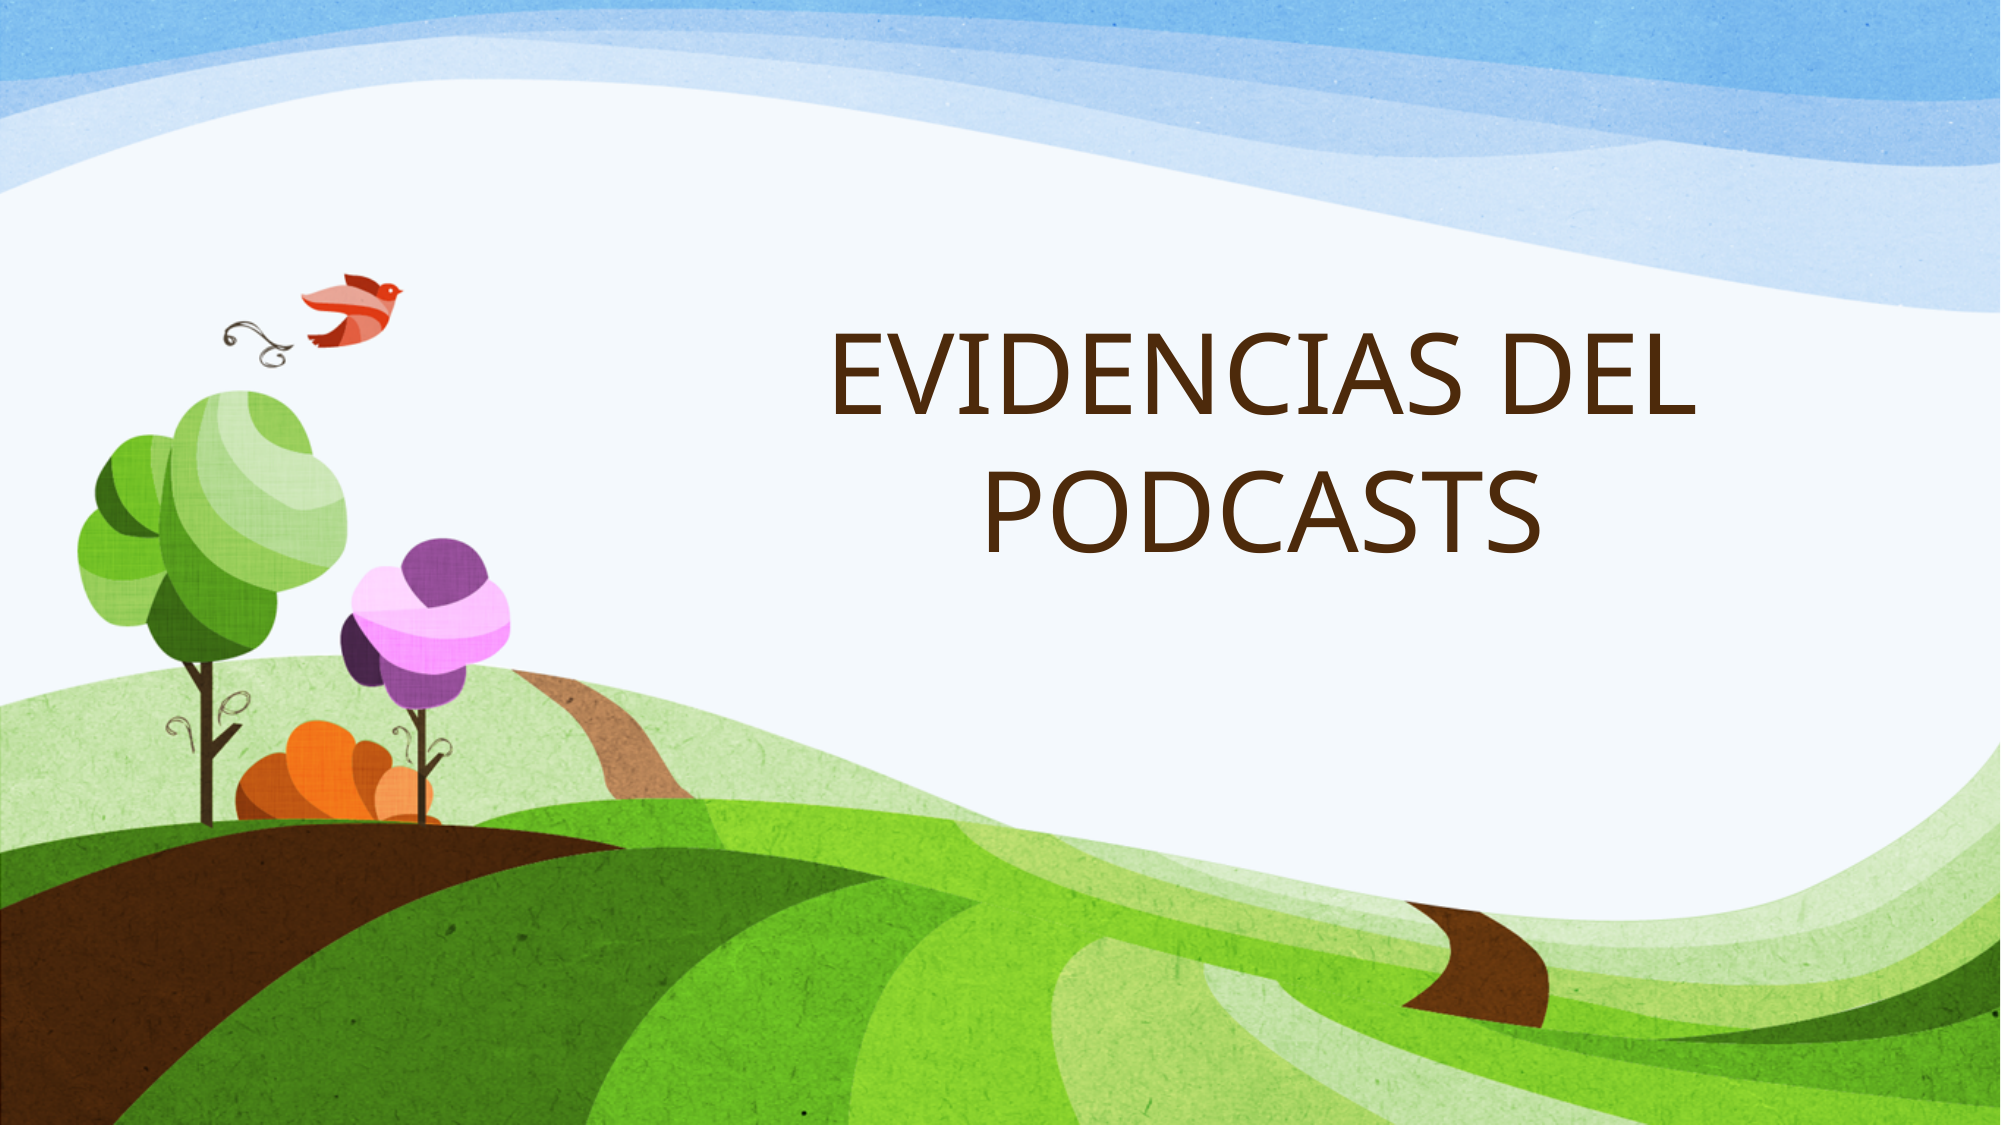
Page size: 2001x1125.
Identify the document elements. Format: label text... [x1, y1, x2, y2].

picture [0, 0, 2001, 1125]
title EVIDENCIAS DEL PODCASTS [699, 287, 1825, 588]
